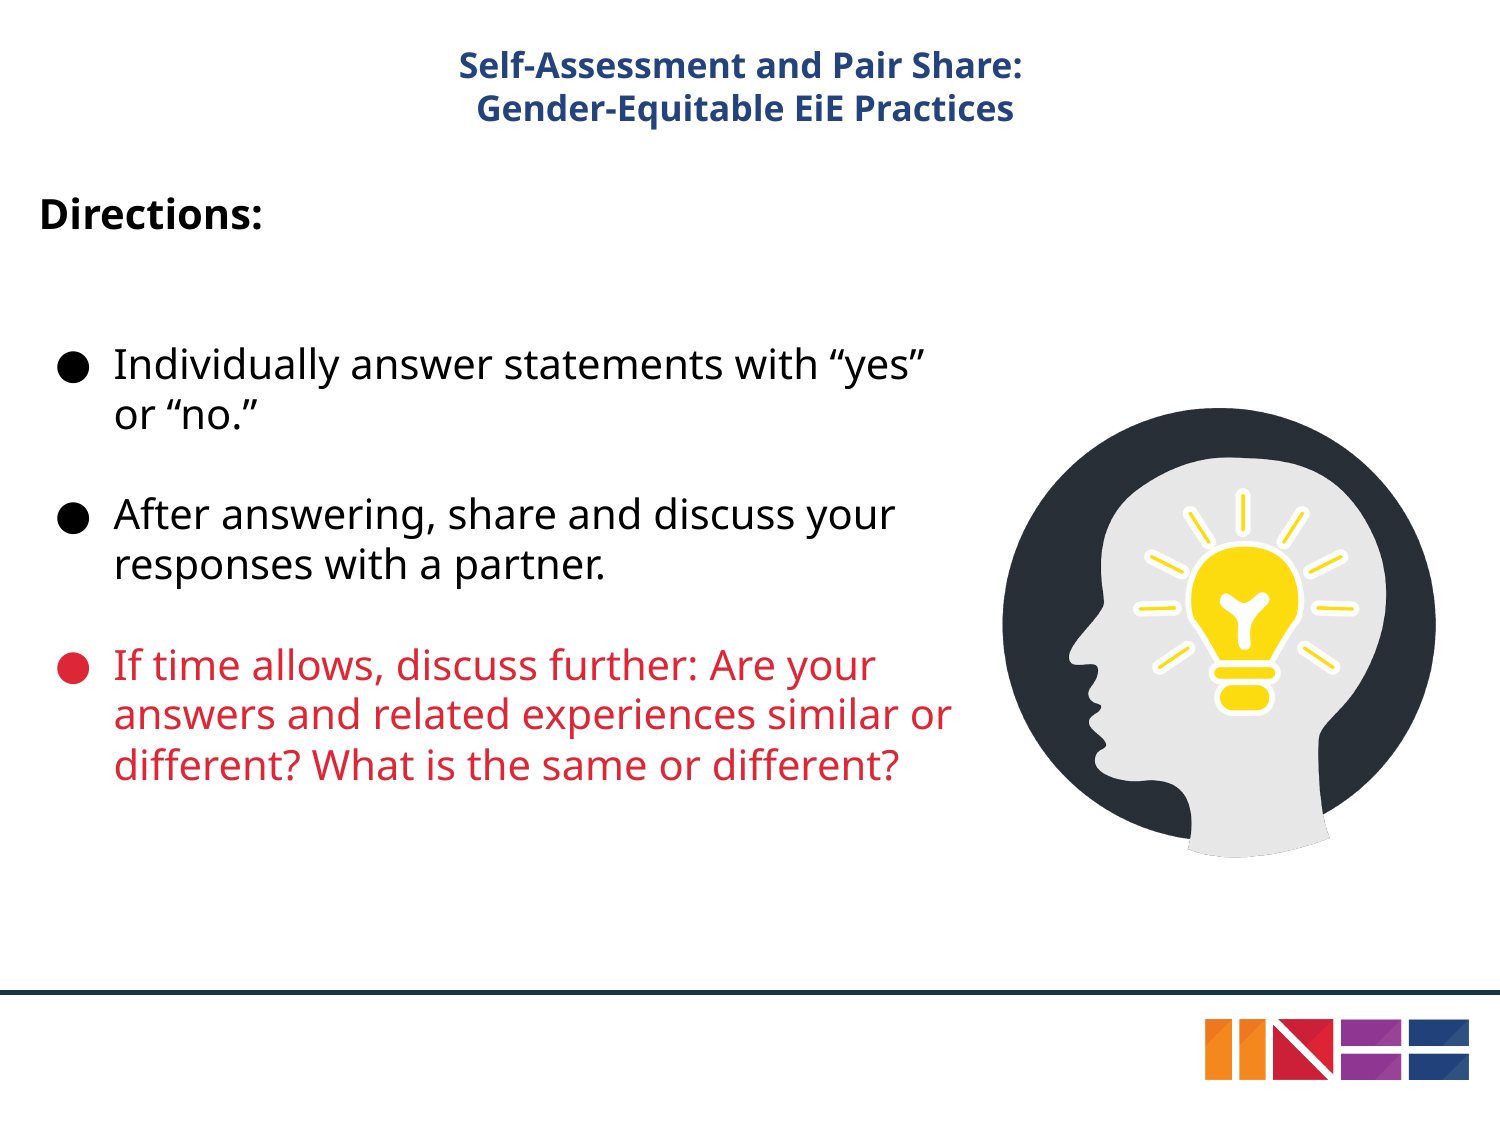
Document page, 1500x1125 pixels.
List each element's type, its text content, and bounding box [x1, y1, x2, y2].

picture [1205, 1019, 1469, 1080]
picture [958, 317, 1481, 1013]
title Self-Assessment and Pair Share: Gender-Equitable EiE Practices [23, 28, 1468, 145]
list Directions: Individually answer statements with “yes” or “no.” After answering, share and discuss your responses with a partner. If time allows, discuss further: Are your answers and related experiences similar or different? What is the same or different? [23, 172, 978, 935]
